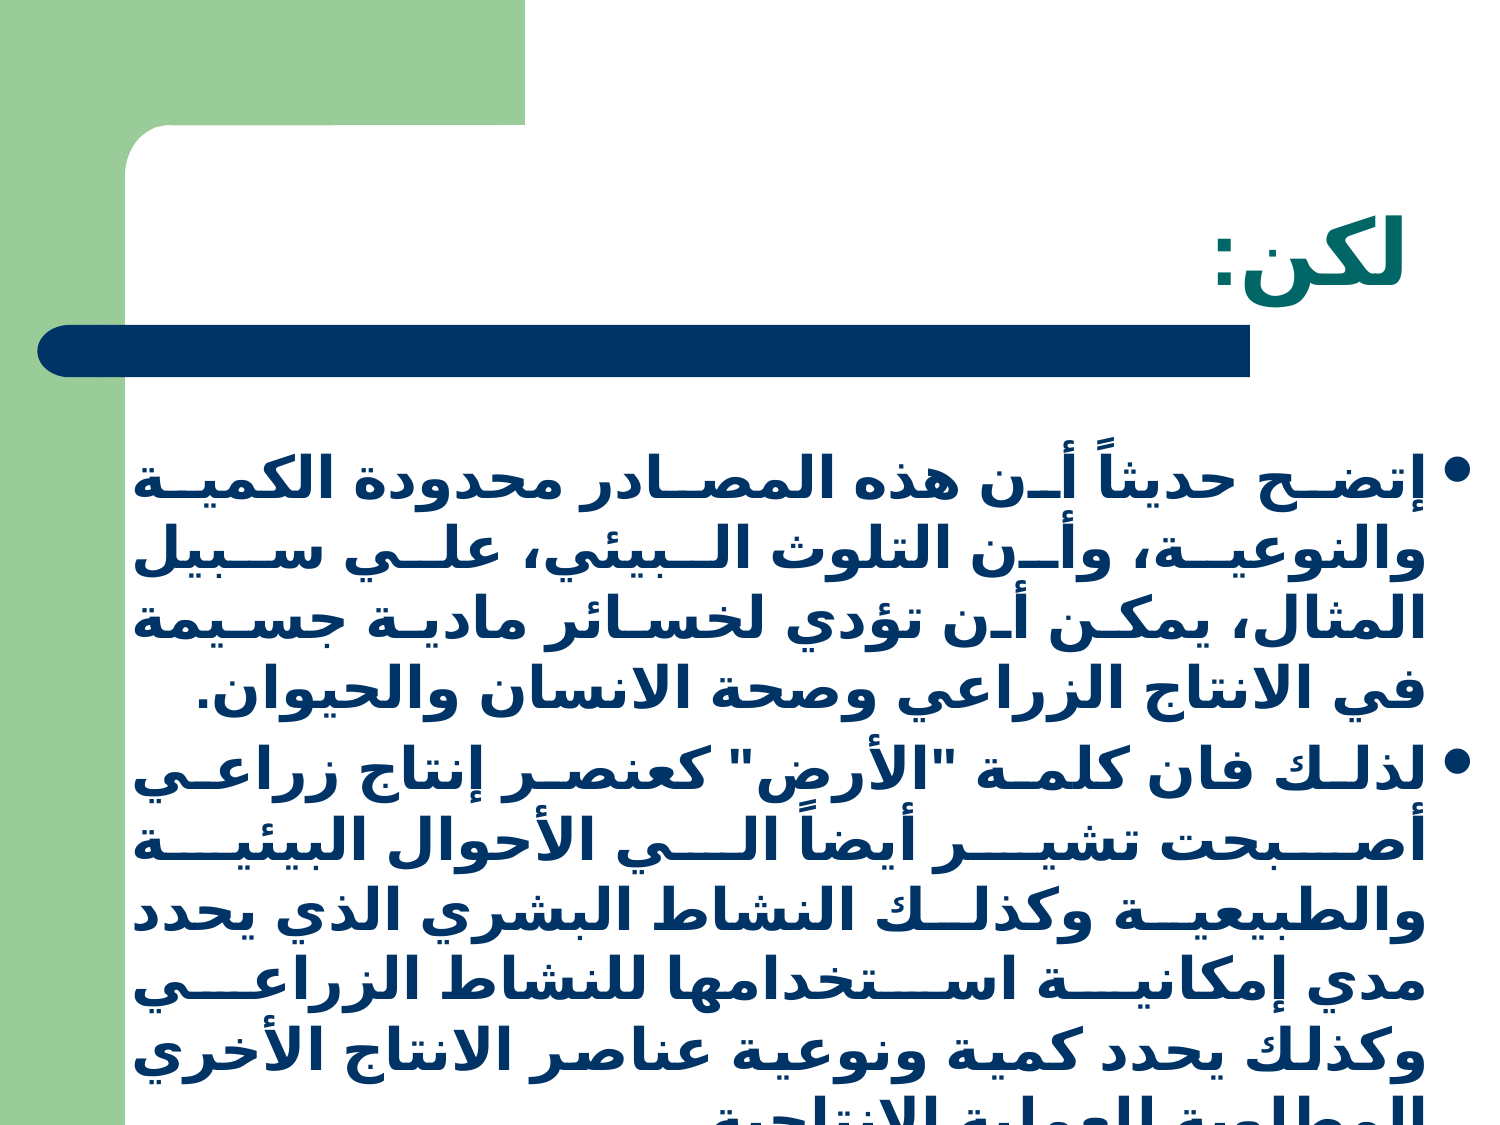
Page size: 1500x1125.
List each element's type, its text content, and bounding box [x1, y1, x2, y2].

title لكن: [124, 124, 1426, 313]
list إتضح حديثاً أن هذه المصادر محدودة الكمية والنوعية، وأن التلوث البيئي، علي سبيل المثال، يمكن أن تؤدي لخسائر مادية جسيمة في الانتاج الزراعي وصحة الانسان والحيوان. لذلك فان كلمة "الأرض" كعنصر إنتاج زراعي أصبحت تشير أيضاً الي الأحوال البيئية والطبيعية وكذلك النشاط البشري الذي يحدد مدي إمكانية استخدامها للنشاط الزراعي وكذلك يحدد كمية ونوعية عناصر الانتاج الأخري المطلوبة للعملية الانتاجية. [115, 432, 1500, 1036]
